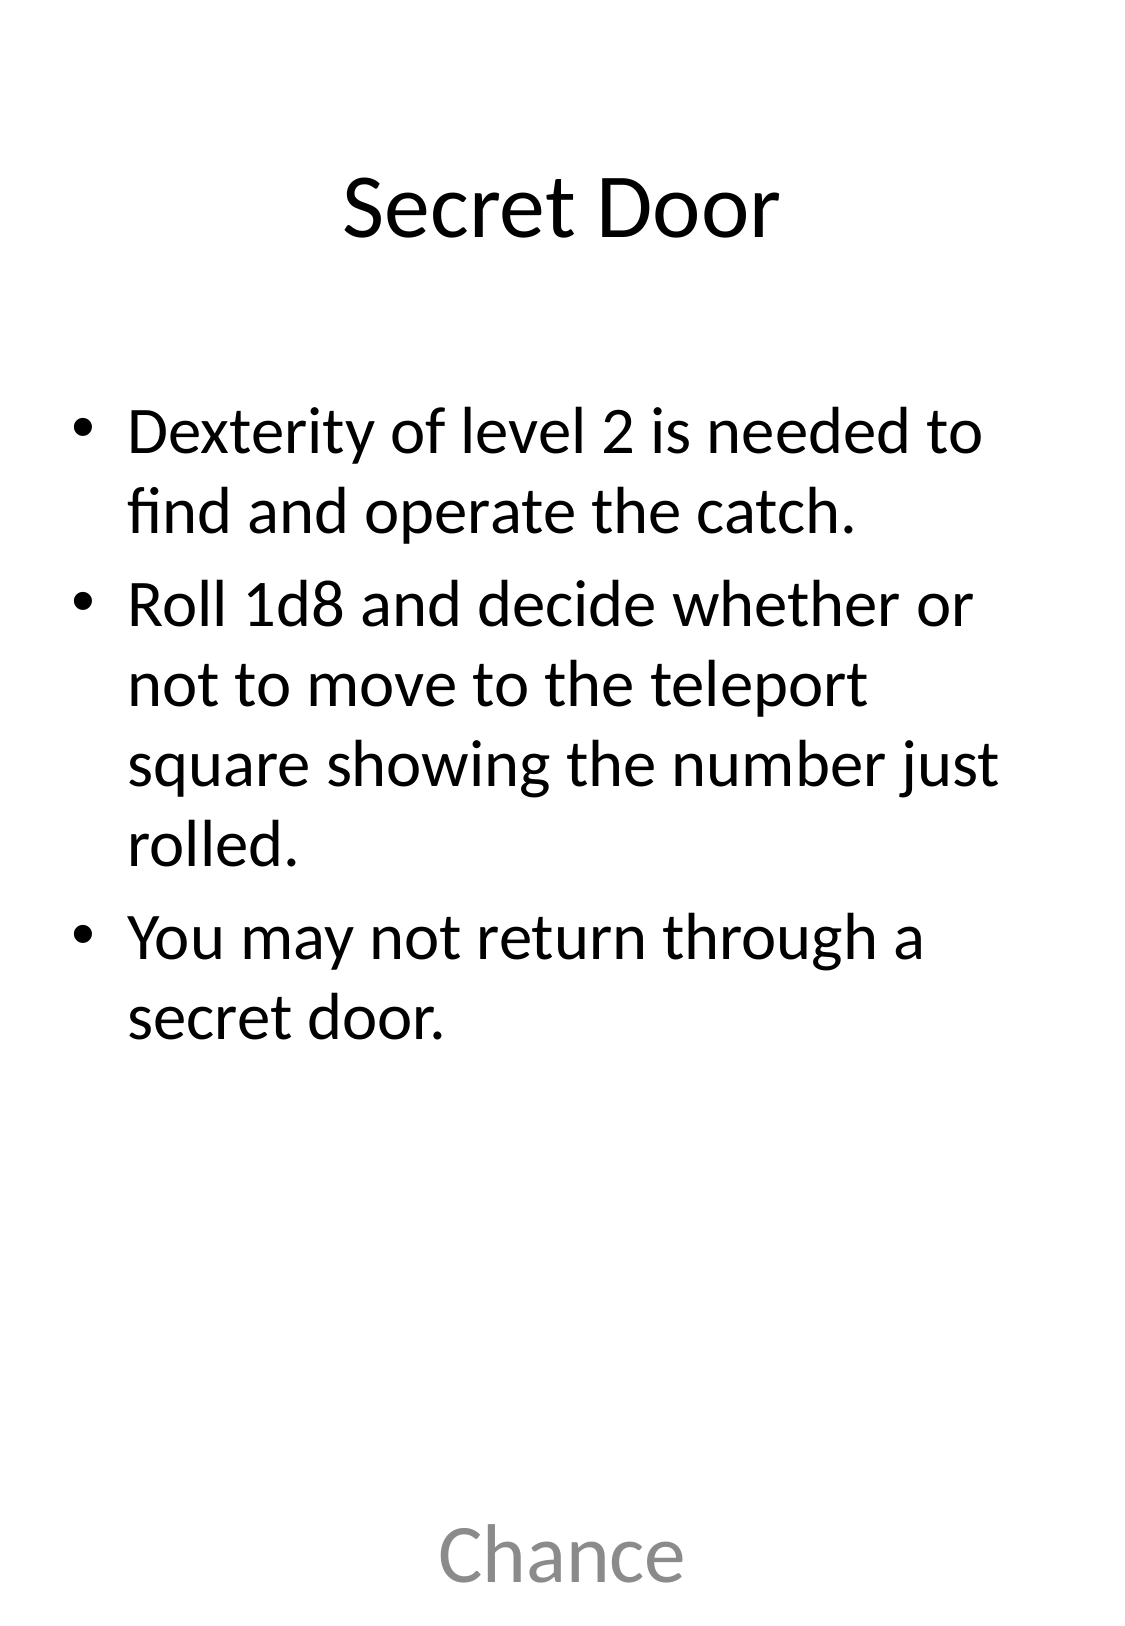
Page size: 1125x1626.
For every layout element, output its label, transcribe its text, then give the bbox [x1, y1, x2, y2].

title Secret Door [56, 65, 1069, 336]
list Dexterity of level 2 is needed to find and operate the catch. Roll 1d8 and decide whether or not to move to the teleport square showing the number just rolled. You may not return through a secret door. [56, 379, 1069, 1452]
footer Chance [384, 1506, 741, 1593]
